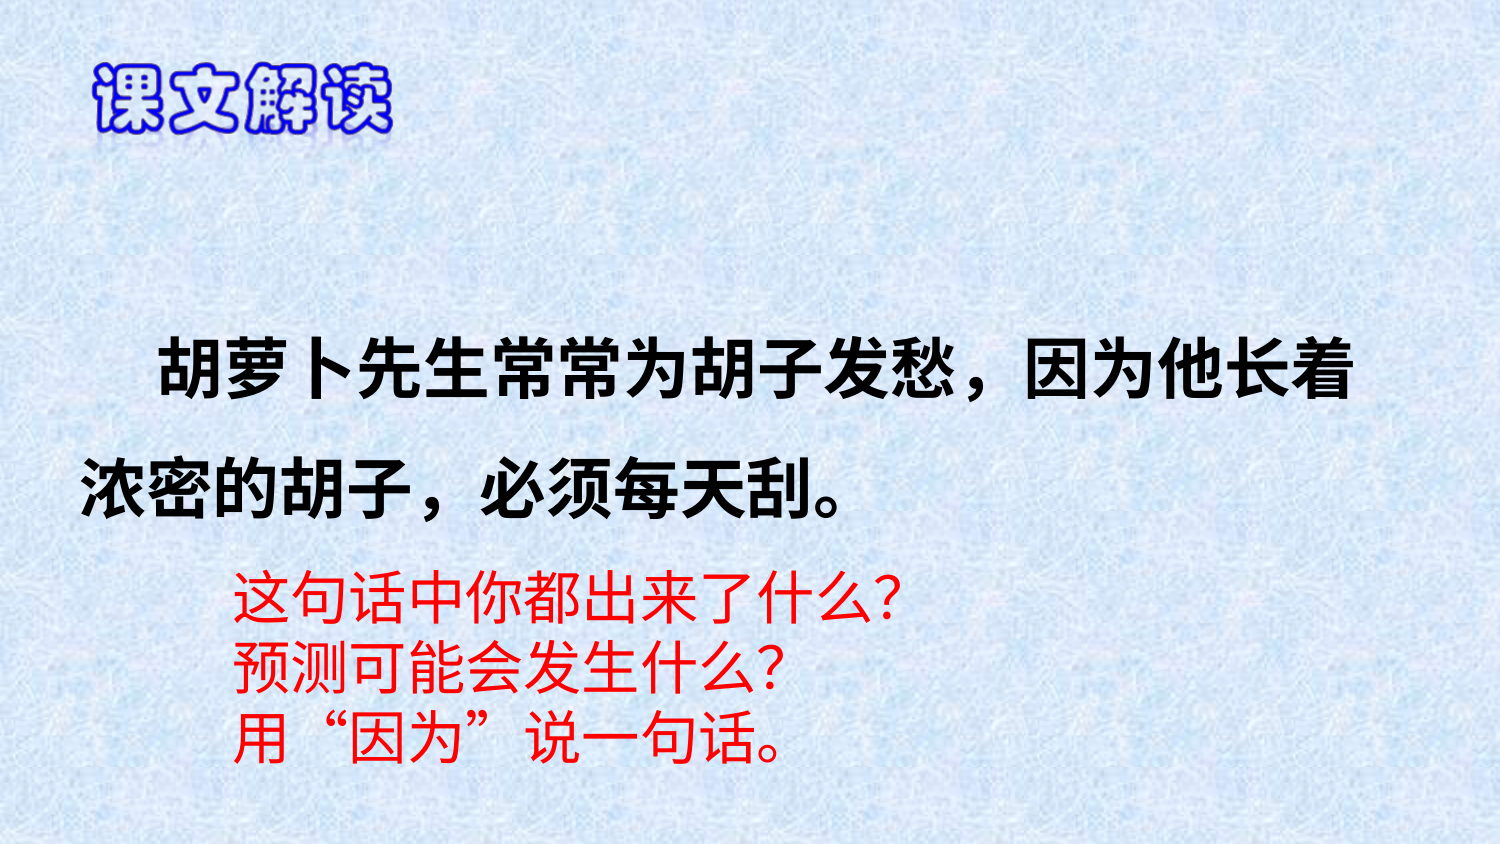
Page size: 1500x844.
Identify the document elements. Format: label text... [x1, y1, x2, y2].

picture [0, 0, 1500, 844]
text_box 这句话中你都出来了什么？ 预测可能会发生什么？ 用“因为”说一句话。 [217, 553, 1030, 779]
text_box 胡萝卜先生常常为胡子发愁，因为他长着浓密的胡子，必须每天刮。 [64, 279, 1436, 534]
